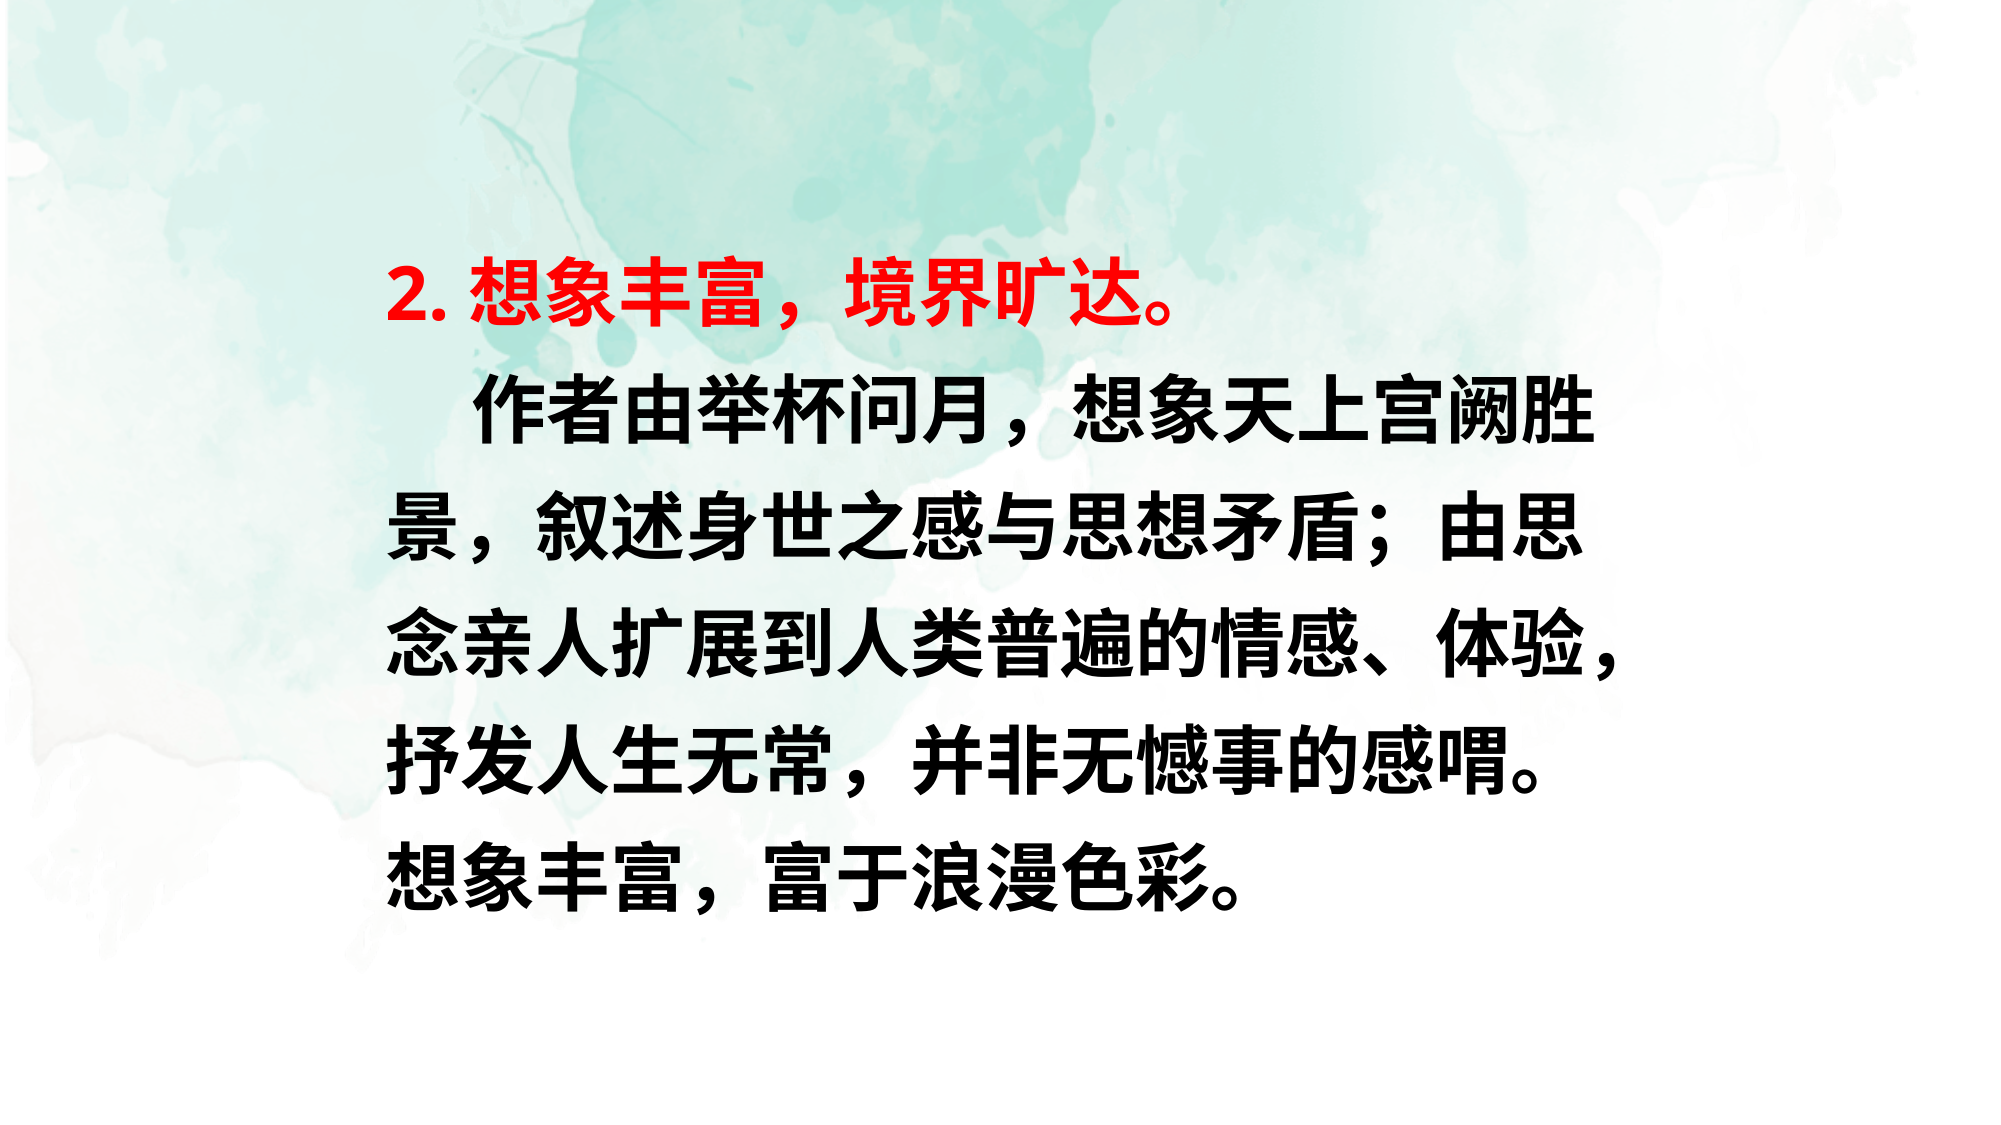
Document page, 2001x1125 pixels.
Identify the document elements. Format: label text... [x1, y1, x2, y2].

picture [0, 0, 2000, 1125]
text_box 2.想象丰富，境界旷达。 作者由举杯问月，想象天上宫阙胜景，叙述身世之感与思想矛盾；由思念亲人扩展到人类普遍的情感、体验，抒发人生无常，并非无憾事的感喟。想象丰富，富于浪漫色彩。 [365, 208, 1655, 931]
